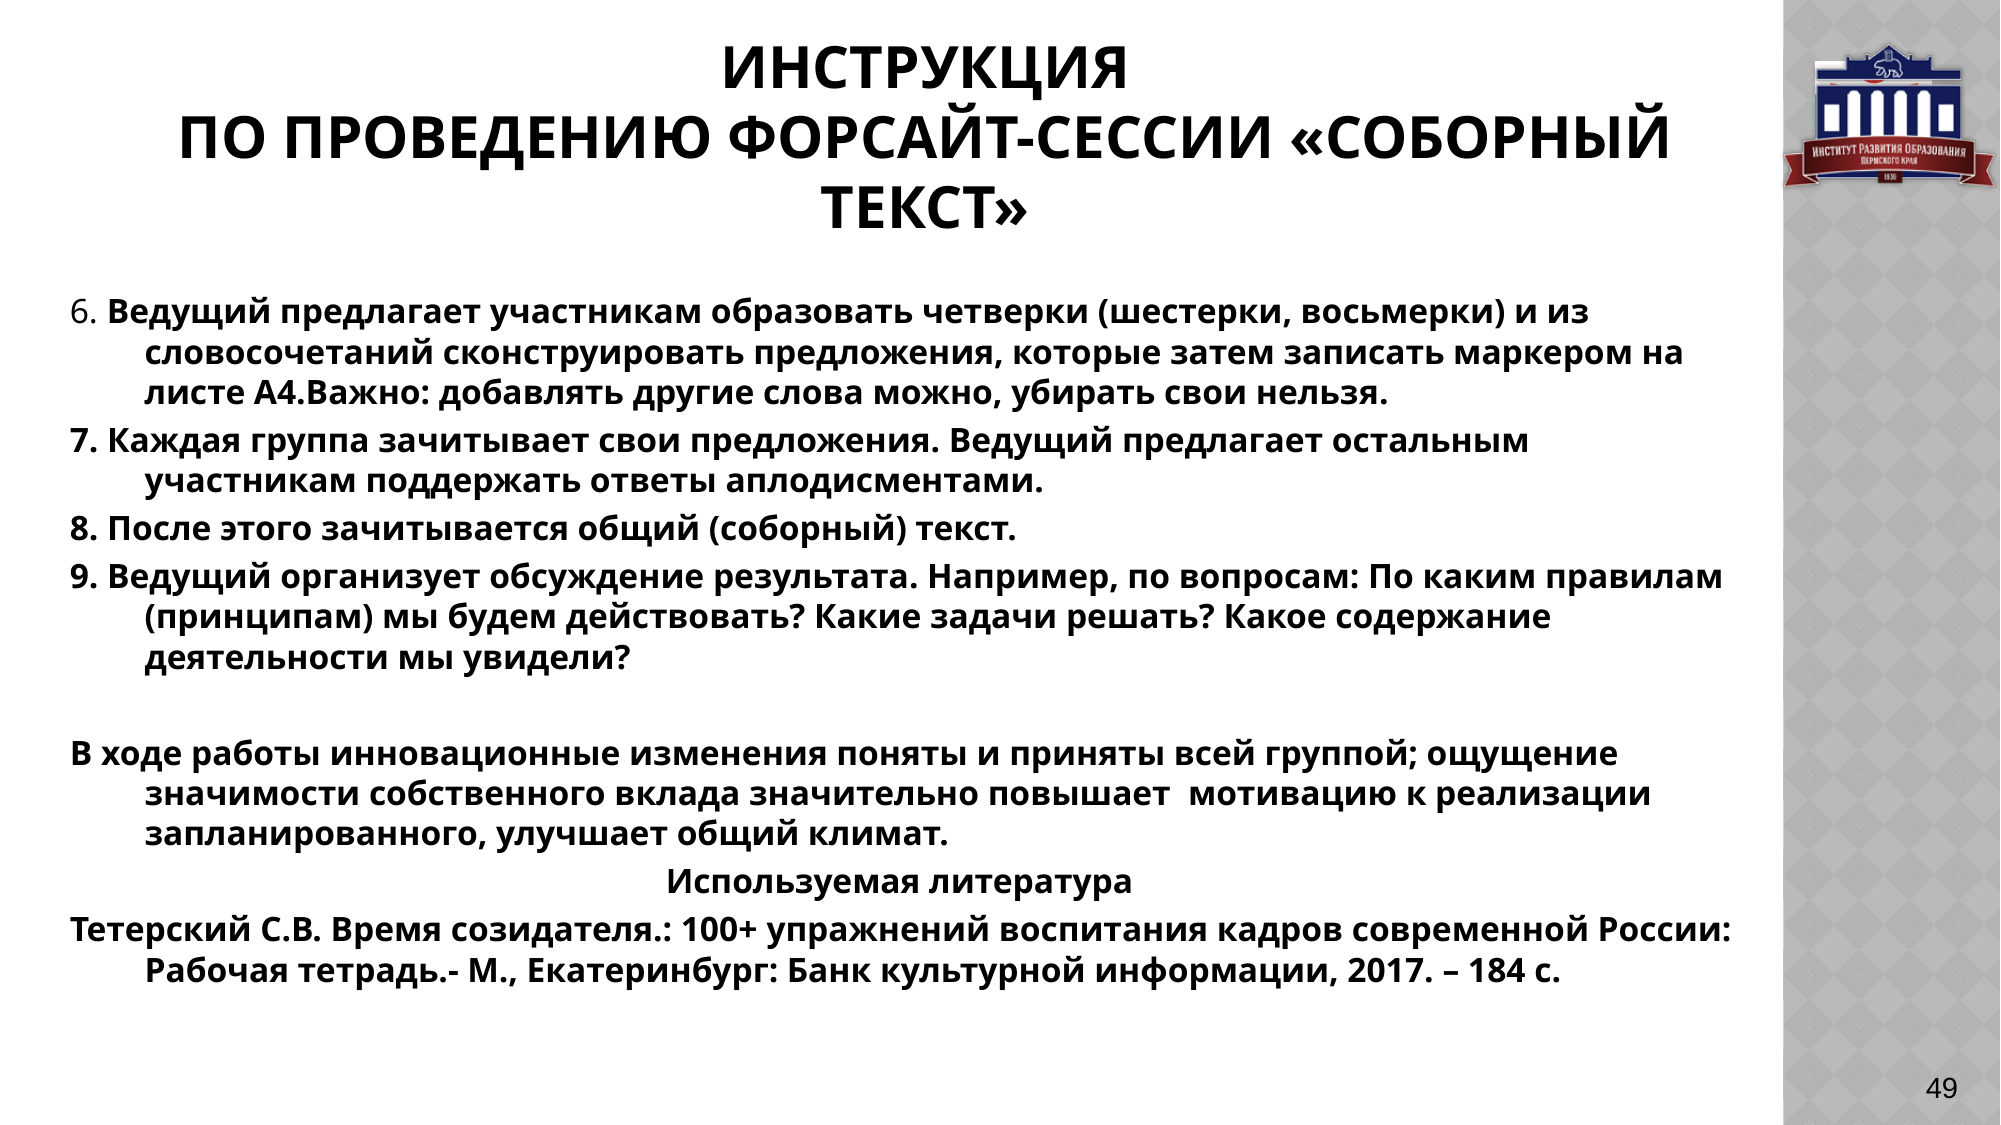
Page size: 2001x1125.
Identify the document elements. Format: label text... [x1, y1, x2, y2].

title инструкция по проведению форсайт-сессии «Соборный текст» [99, 52, 1751, 240]
list 6. Ведущий предлагает участникам образовать четверки (шестерки, восьмерки) и из словосочетаний сконструировать предложения, которые затем записать маркером на листе А4.Важно: добавлять другие слова можно, убирать свои нельзя. 7. Каждая группа зачитывает свои предложения. Ведущий предлагает остальным участникам поддержать ответы аплодисментами. 8. После этого зачитывается общий (соборный) текст. 9. Ведущий организует обсуждение результата. Например, по вопросам: По каким правилам (принципам) мы будем действовать? Какие задачи решать? Какое содержание деятельности мы увидели? В ходе работы инновационные изменения поняты и приняты всей группой; ощущение значимости собственного вклада значительно повышает мотивацию к реализации запланированного, улучшает общий климат. Используемая литература Тетерский С.В. Время созидателя.: 100+ упражнений воспитания кадров современной России: Рабочая тетрадь.- М., Екатеринбург: Банк культурной информации, 2017. – 184 с. [55, 282, 1753, 1083]
picture [1778, 38, 2000, 194]
